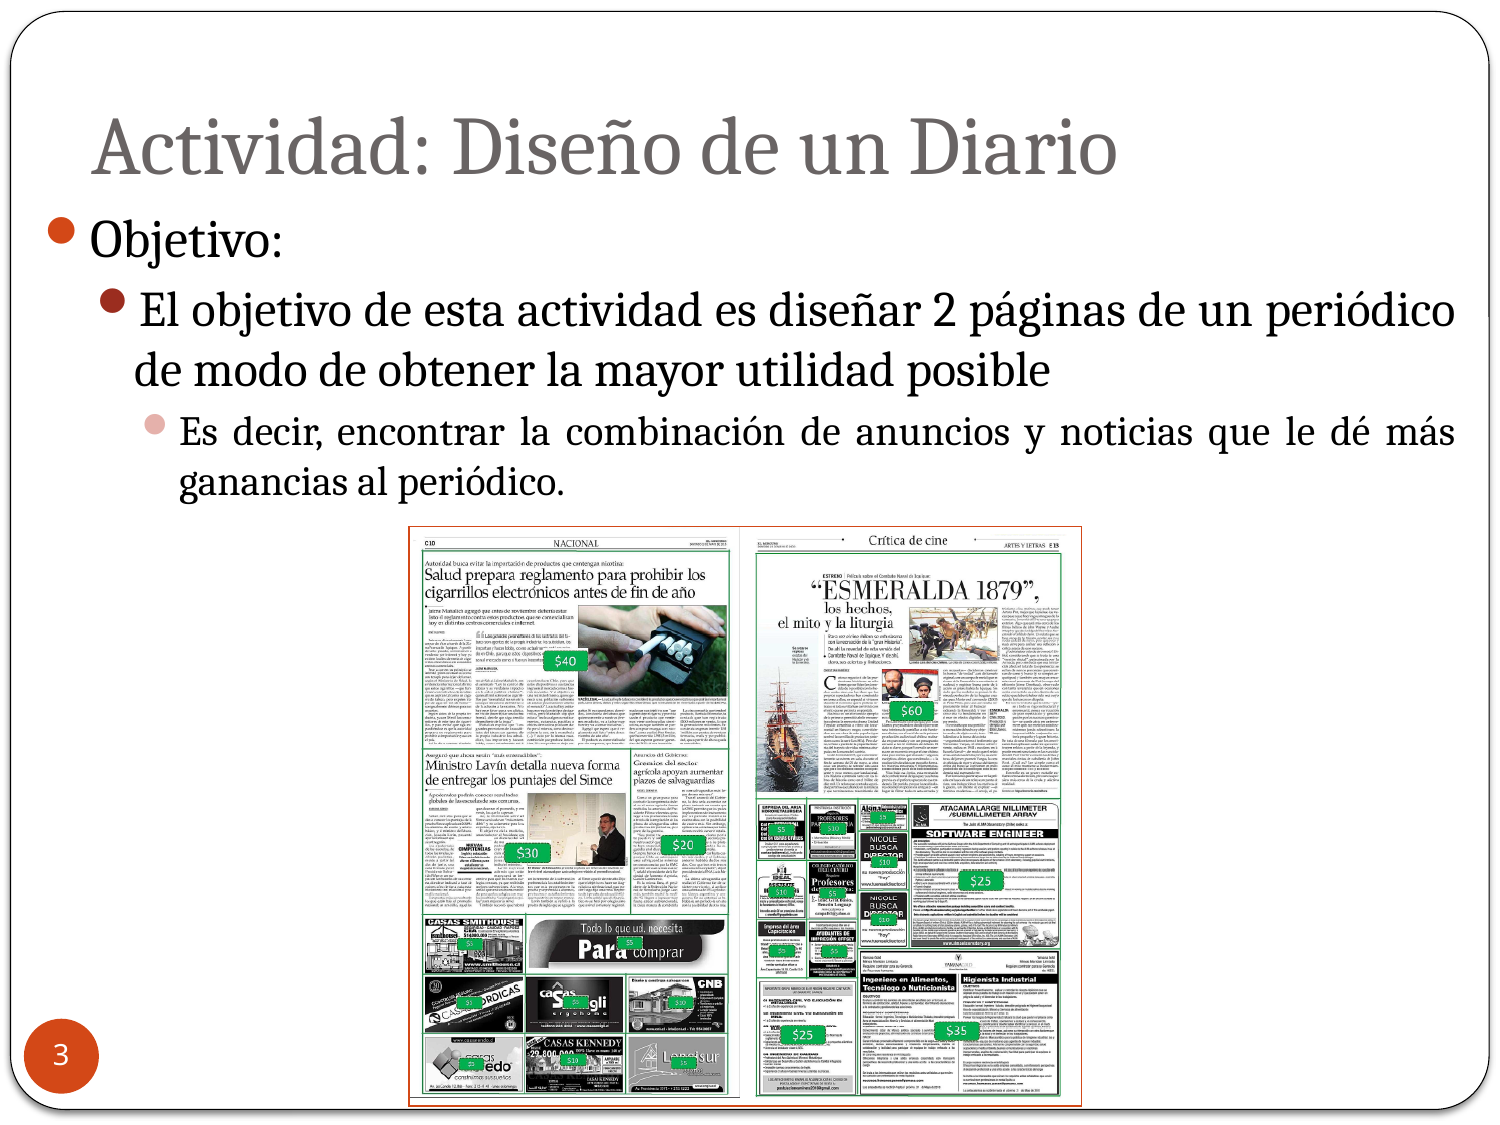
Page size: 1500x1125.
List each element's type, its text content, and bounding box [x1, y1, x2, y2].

slide_number 3 [23, 1018, 99, 1094]
title Actividad: Diseño de un Diario [76, 19, 1447, 196]
picture [409, 526, 1081, 1106]
list Objetivo: El objetivo de esta actividad es diseñar 2 páginas de un periódico de modo de obtener la mayor utilidad posible Es decir, encontrar la combinación de anuncios y noticias que le dé más ganancias al periódico. [29, 196, 1471, 1106]
